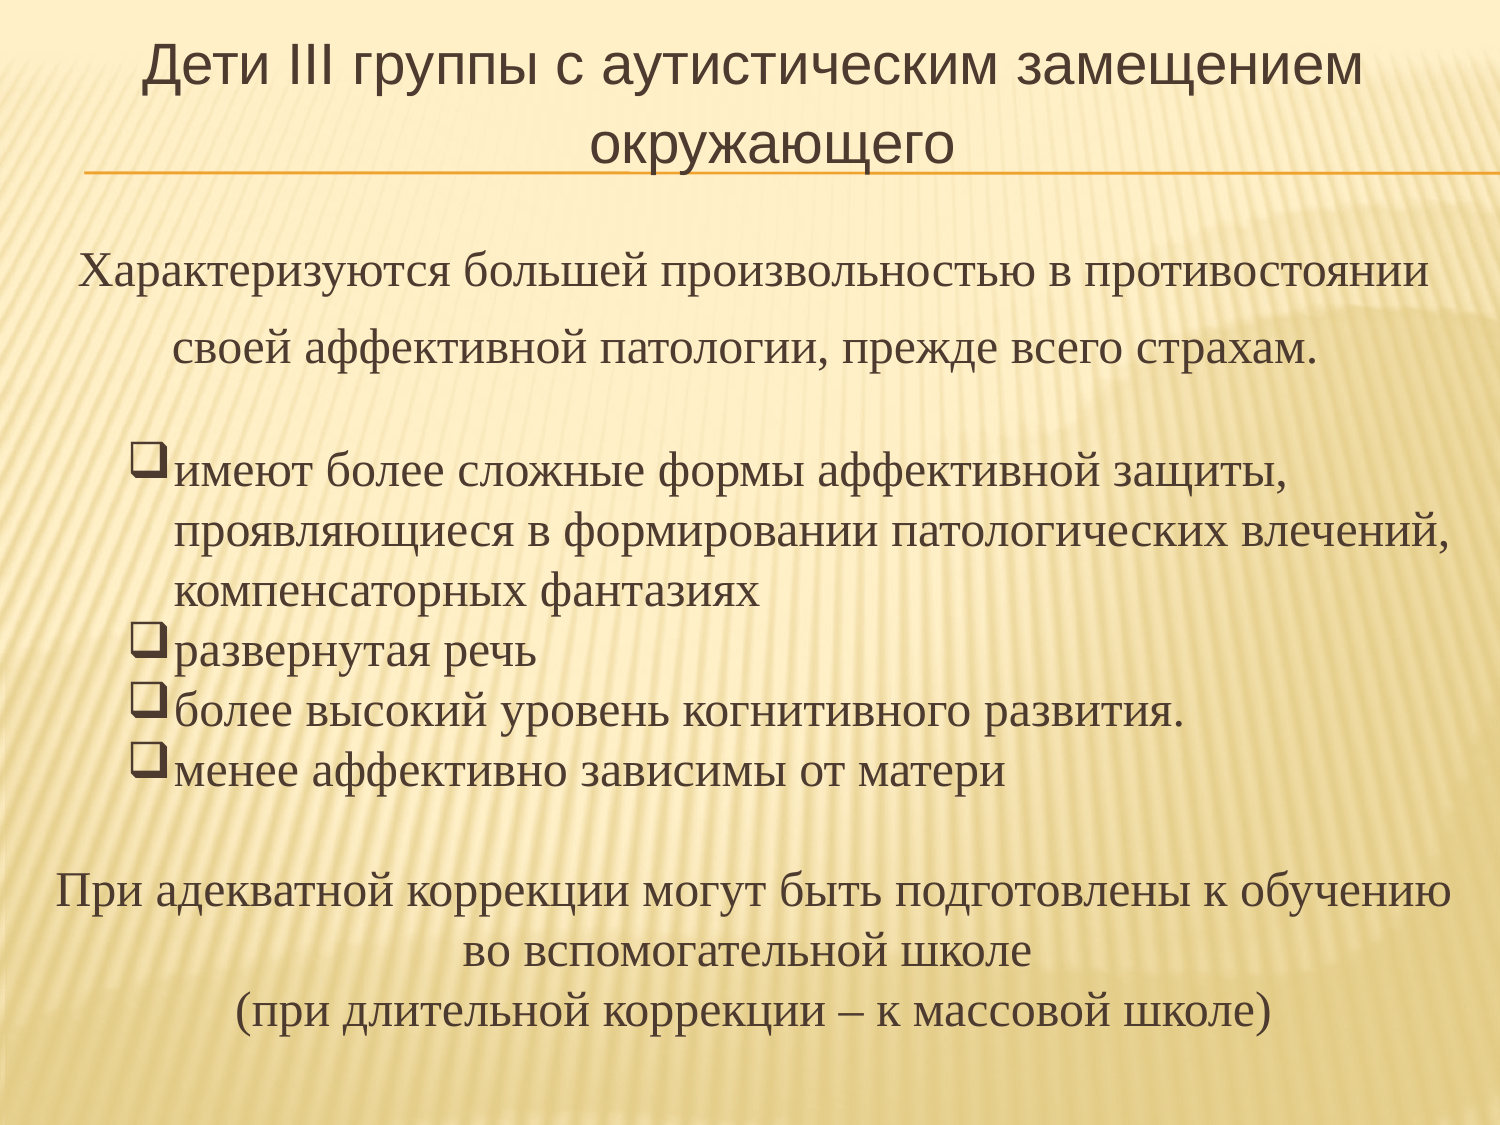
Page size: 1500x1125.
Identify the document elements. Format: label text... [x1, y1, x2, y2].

text_box Дети III группы с аутистическим замещением окружающего Характеризуются большей произвольностью в противостоянии своей аффективной патологии, прежде всего страхам. имеют более сложные формы аффективной защиты, проявляющиеся в формировании патологических влечений, компенсаторных фантазиях развернутая речь более высокий уровень когнитивного развития. менее аффективно зависимы от матери При адекватной коррекции могут быть подготовлены к обучению во вспомогательной школе (при длительной коррекции – к массовой школе) [36, 19, 1471, 1094]
